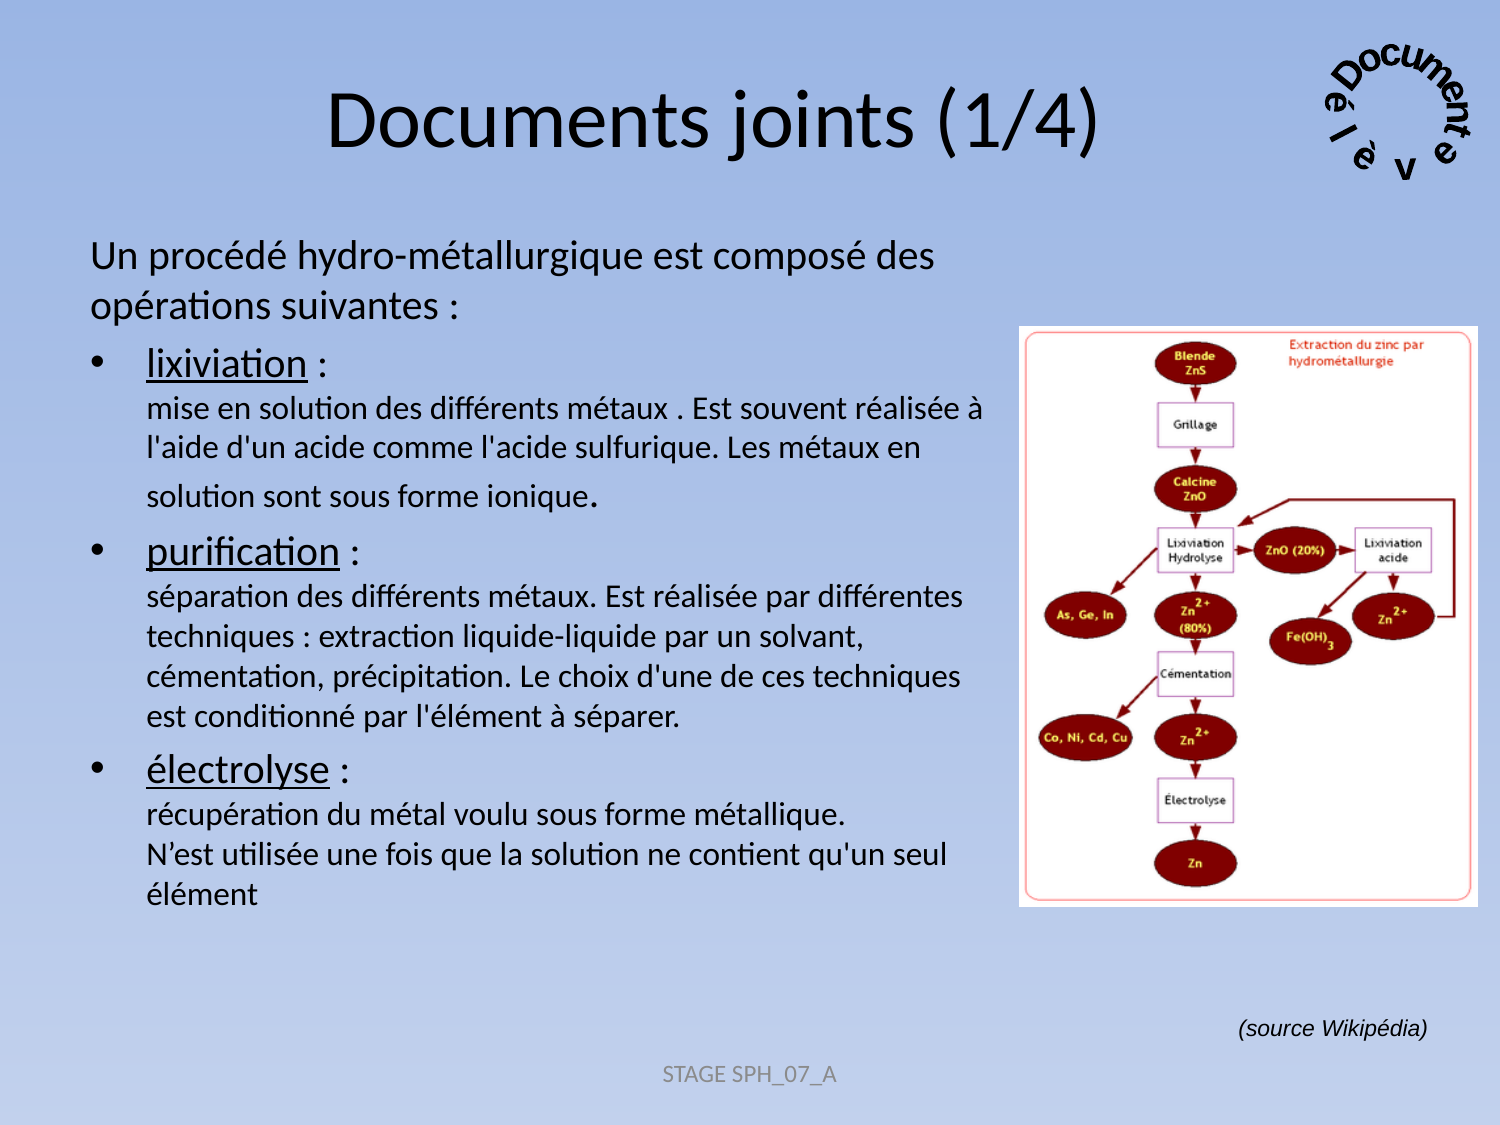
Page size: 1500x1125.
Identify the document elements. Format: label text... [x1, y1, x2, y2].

list Un procédé hydro-métallurgique est composé des opérations suivantes : lixiviation : mise en solution des différents métaux . Est souvent réalisée à l'aide d'un acide comme l'acide sulfurique. Les métaux en solution sont sous forme ionique. purification : séparation des différents métaux. Est réalisée par différentes techniques : extraction liquide-liquide par un solvant, cémentation, précipitation. Le choix d'une de ces techniques est conditionné par l'élément à séparer. électrolyse : récupération du métal voulu sous forme métallique. N’est utilisée une fois que la solution ne contient qu'un seul élément [75, 219, 1010, 1047]
footer STAGE SPH_07_A [512, 1047, 988, 1103]
text_box (source Wikipédia) [1223, 1005, 1444, 1049]
title Documents joints (1/4) [53, 31, 1376, 197]
picture [1019, 325, 1478, 907]
